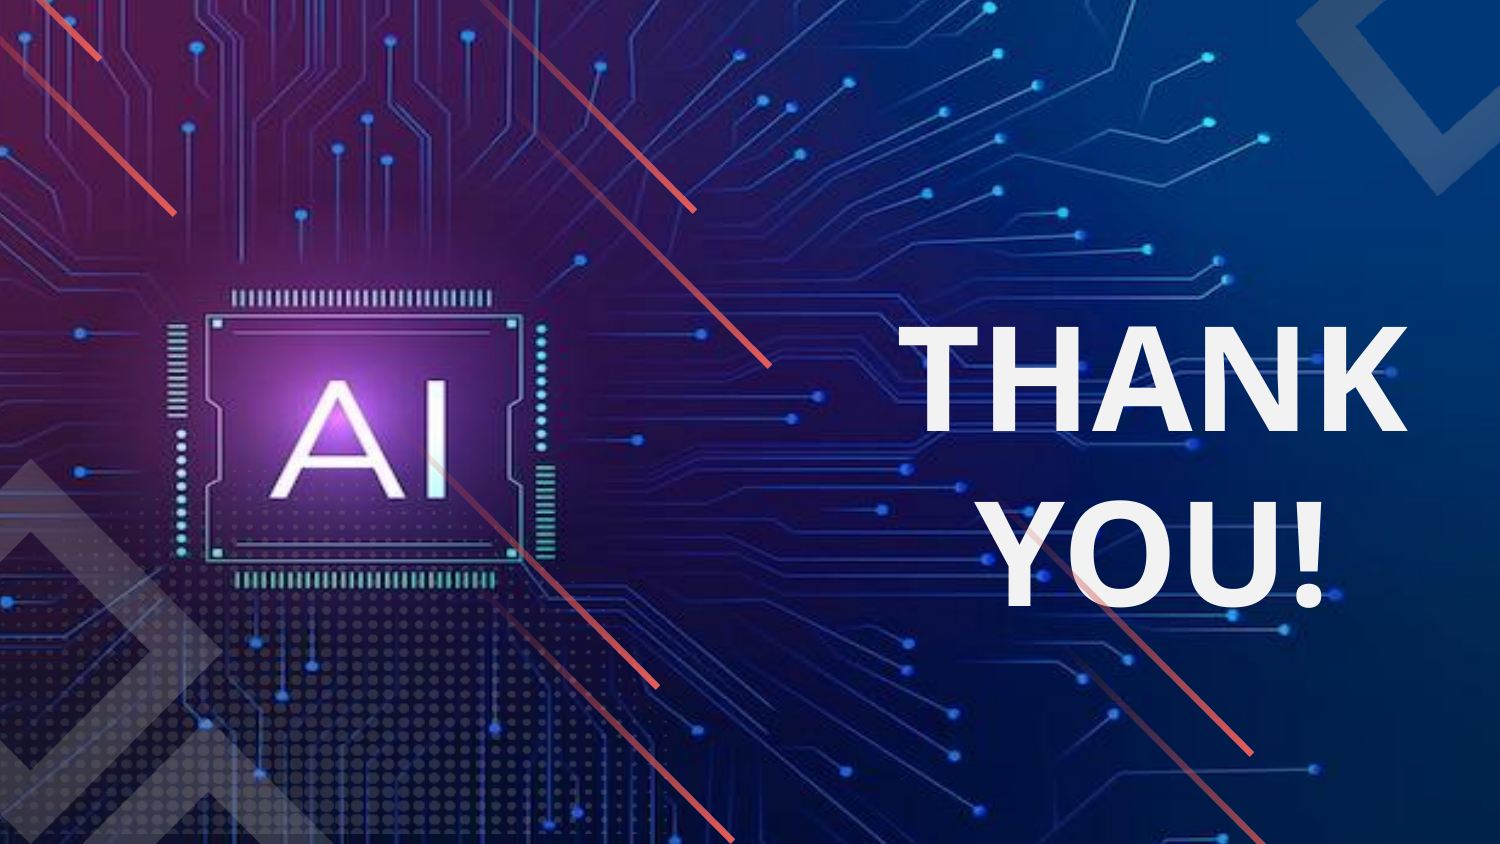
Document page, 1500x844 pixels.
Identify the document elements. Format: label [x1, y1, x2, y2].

text_box [975, 478, 1329, 844]
text_box [381, 411, 735, 844]
text_box [0, 0, 177, 217]
text_box [419, 0, 773, 369]
picture [0, 0, 1500, 844]
